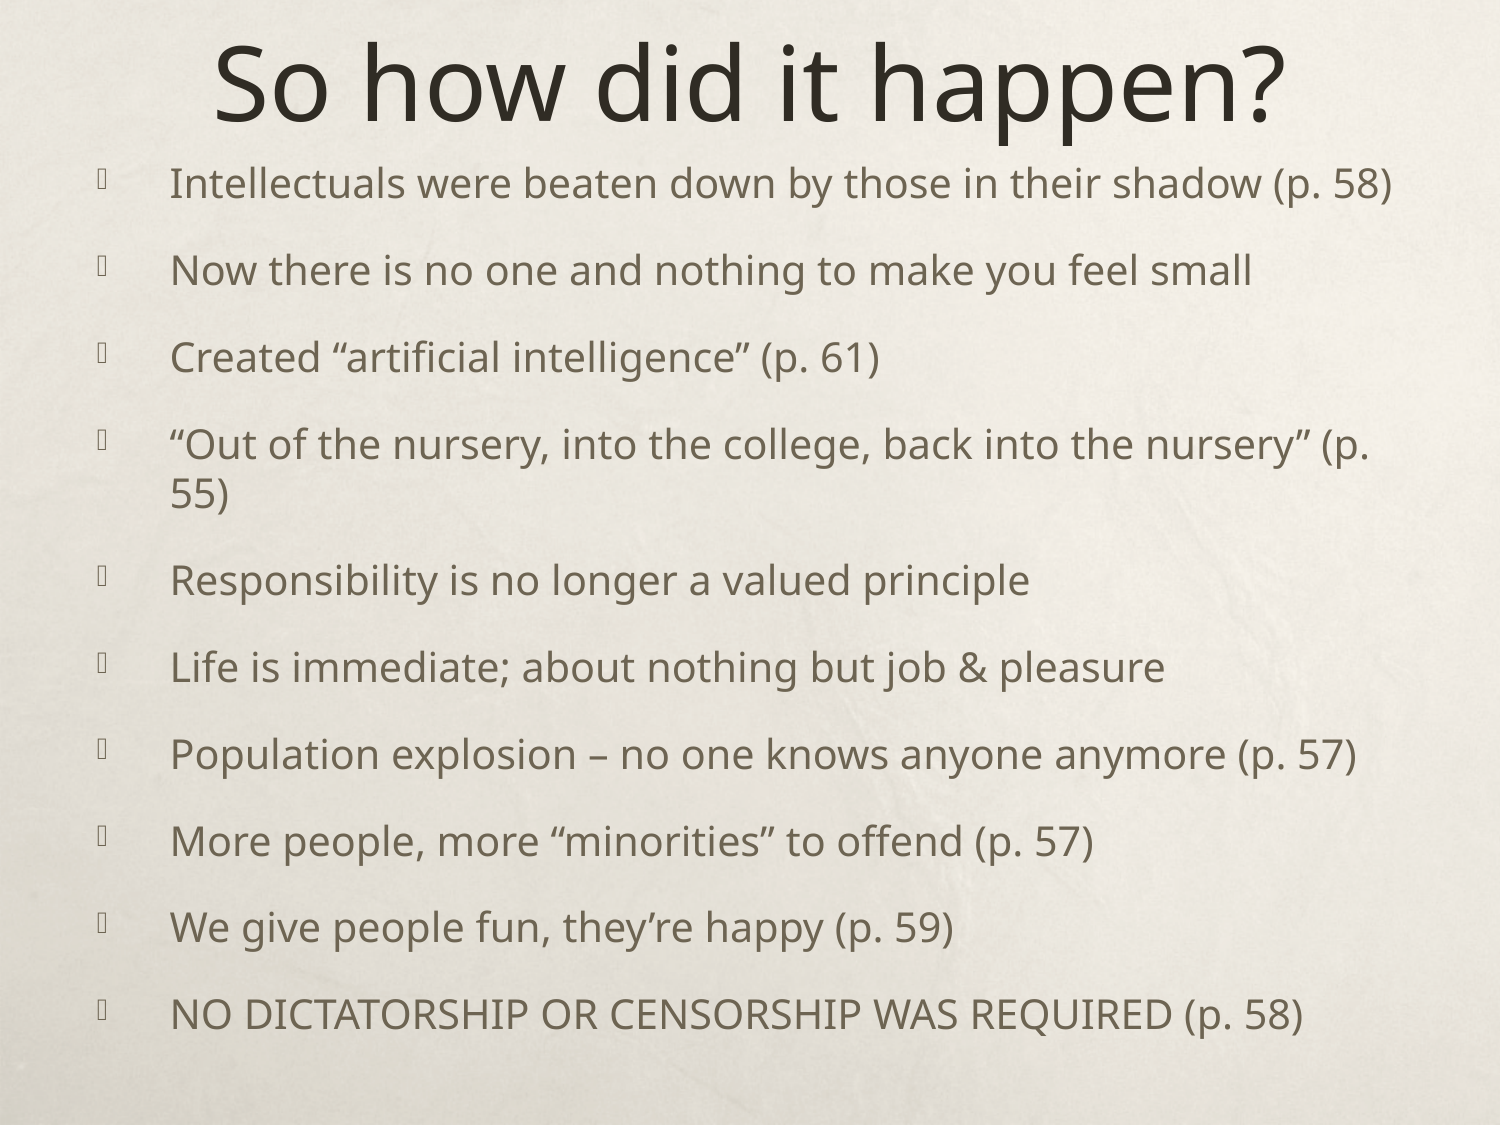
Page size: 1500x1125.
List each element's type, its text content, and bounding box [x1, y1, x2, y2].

list Intellectuals were beaten down by those in their shadow (p. 58) Now there is no one and nothing to make you feel small Created “artificial intelligence” (p. 61) “Out of the nursery, into the college, back into the nursery” (p. 55) Responsibility is no longer a valued principle Life is immediate; about nothing but job & pleasure Population explosion – no one knows anyone anymore (p. 57) More people, more “minorities” to offend (p. 57) We give people fun, they’re happy (p. 59) NO DICTATORSHIP OR CENSORSHIP WAS REQUIRED (p. 58) [81, 149, 1419, 1063]
title So how did it happen? [81, 15, 1419, 149]
